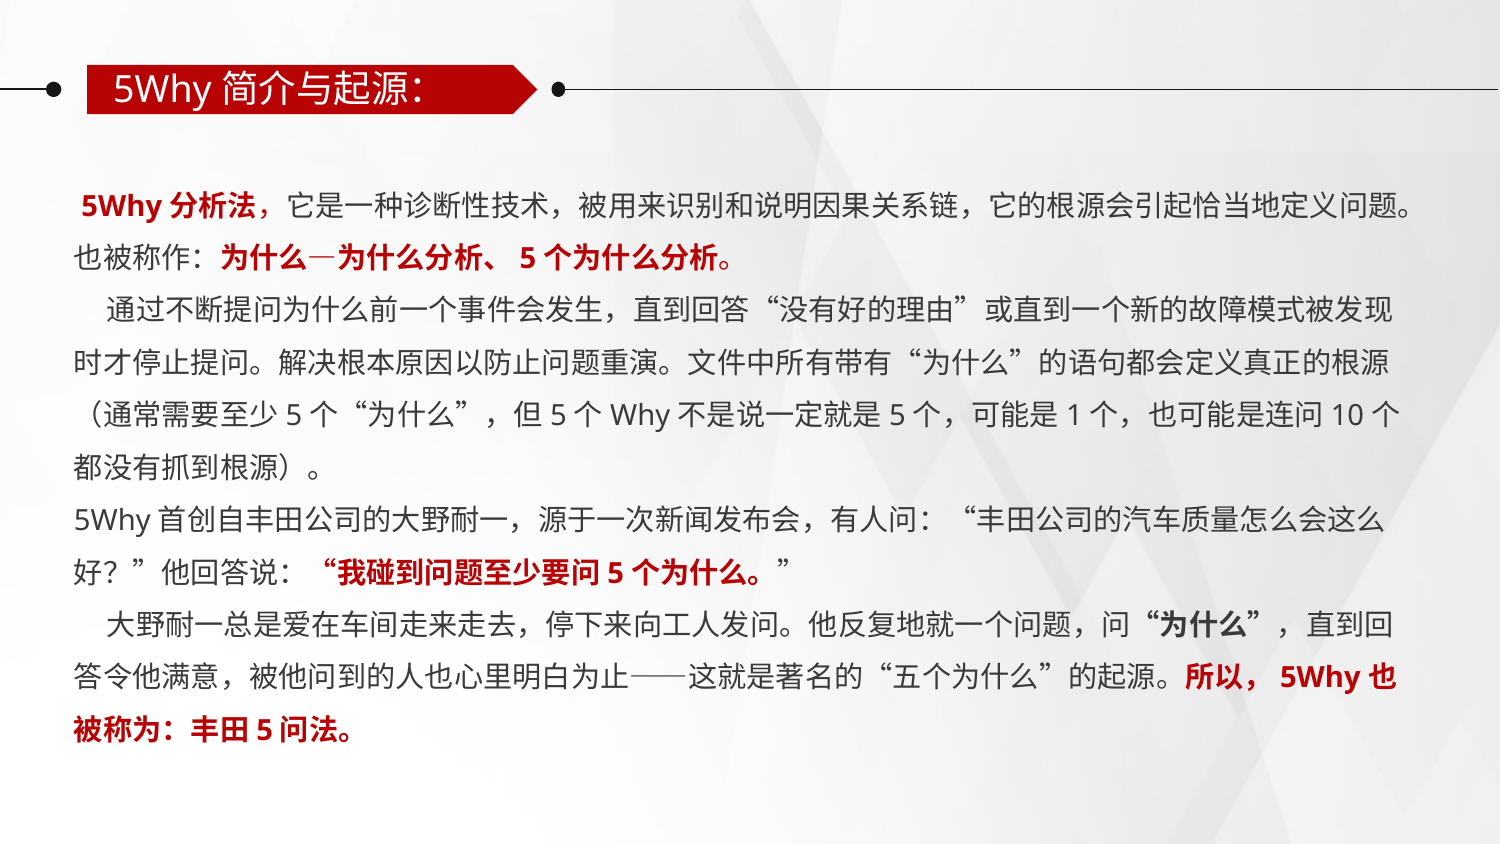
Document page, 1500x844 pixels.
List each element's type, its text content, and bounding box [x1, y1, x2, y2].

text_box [553, 83, 1499, 96]
text_box 5Why简介与起源： [98, 57, 538, 118]
text_box [85, 62, 98, 117]
text_box 5Why分析法，它是一种诊断性技术，被用来识别和说明因果关系链，它的根源会引起恰当地定义问题。也被称作：为什么—为什么分析、5个为什么分析。 通过不断提问为什么前一个事件会发生，直到回答“没有好的理由”或直到一个新的故障模式被发现时才停止提问。解决根本原因以防止问题重演。文件中所有带有“为什么”的语句都会定义真正的根源（通常需要至少5个“为什么”，但5个Why不是说一定就是5个，可能是1个，也可能是连问10个都没有抓到根源）。 5Why首创自丰田公司的大野耐一，源于一次新闻发布会，有人问：“丰田公司的汽车质量怎么会这么好？”他回答说：“我碰到问题至少要问5个为什么。” 大野耐一总是爱在车间走来走去，停下来向工人发问。他反复地就一个问题，问“为什么”，直到回答令他满意，被他问到的人也心里明白为止——这就是著名的“五个为什么”的起源。所以，5Why也被称为：丰田5问法。 [59, 161, 1436, 806]
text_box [23, 59, 36, 120]
